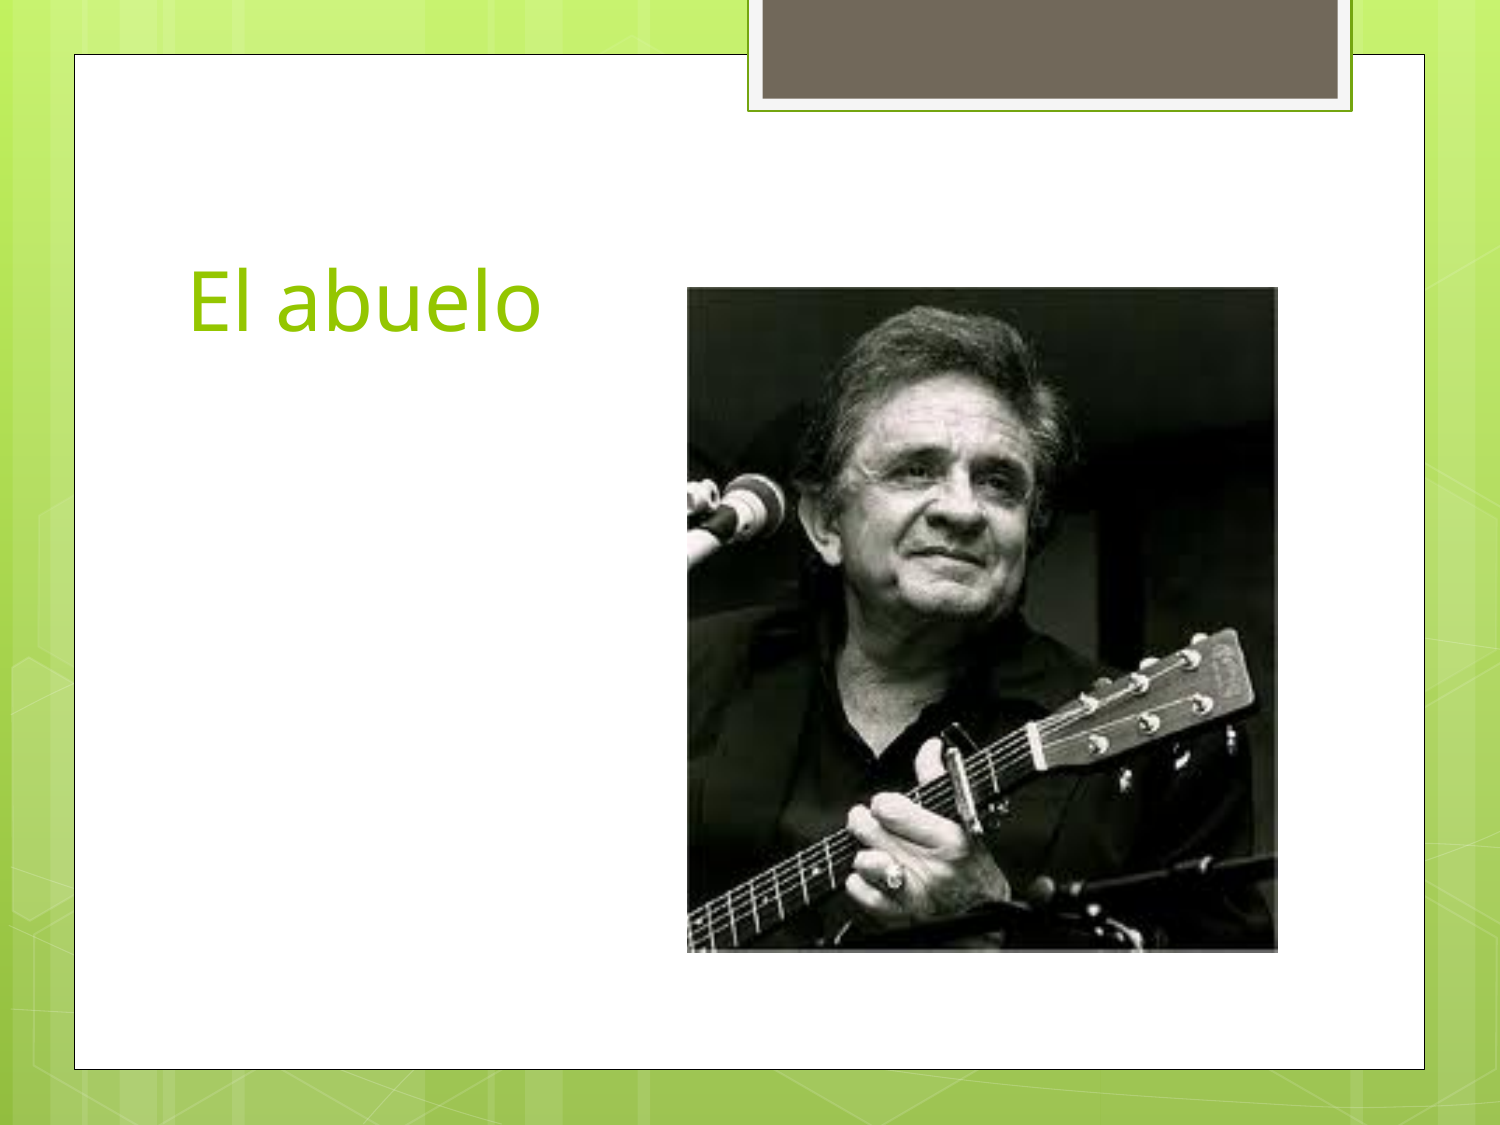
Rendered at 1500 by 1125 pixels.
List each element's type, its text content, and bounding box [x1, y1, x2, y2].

picture [687, 287, 1278, 953]
title El abuelo [171, 168, 1324, 357]
